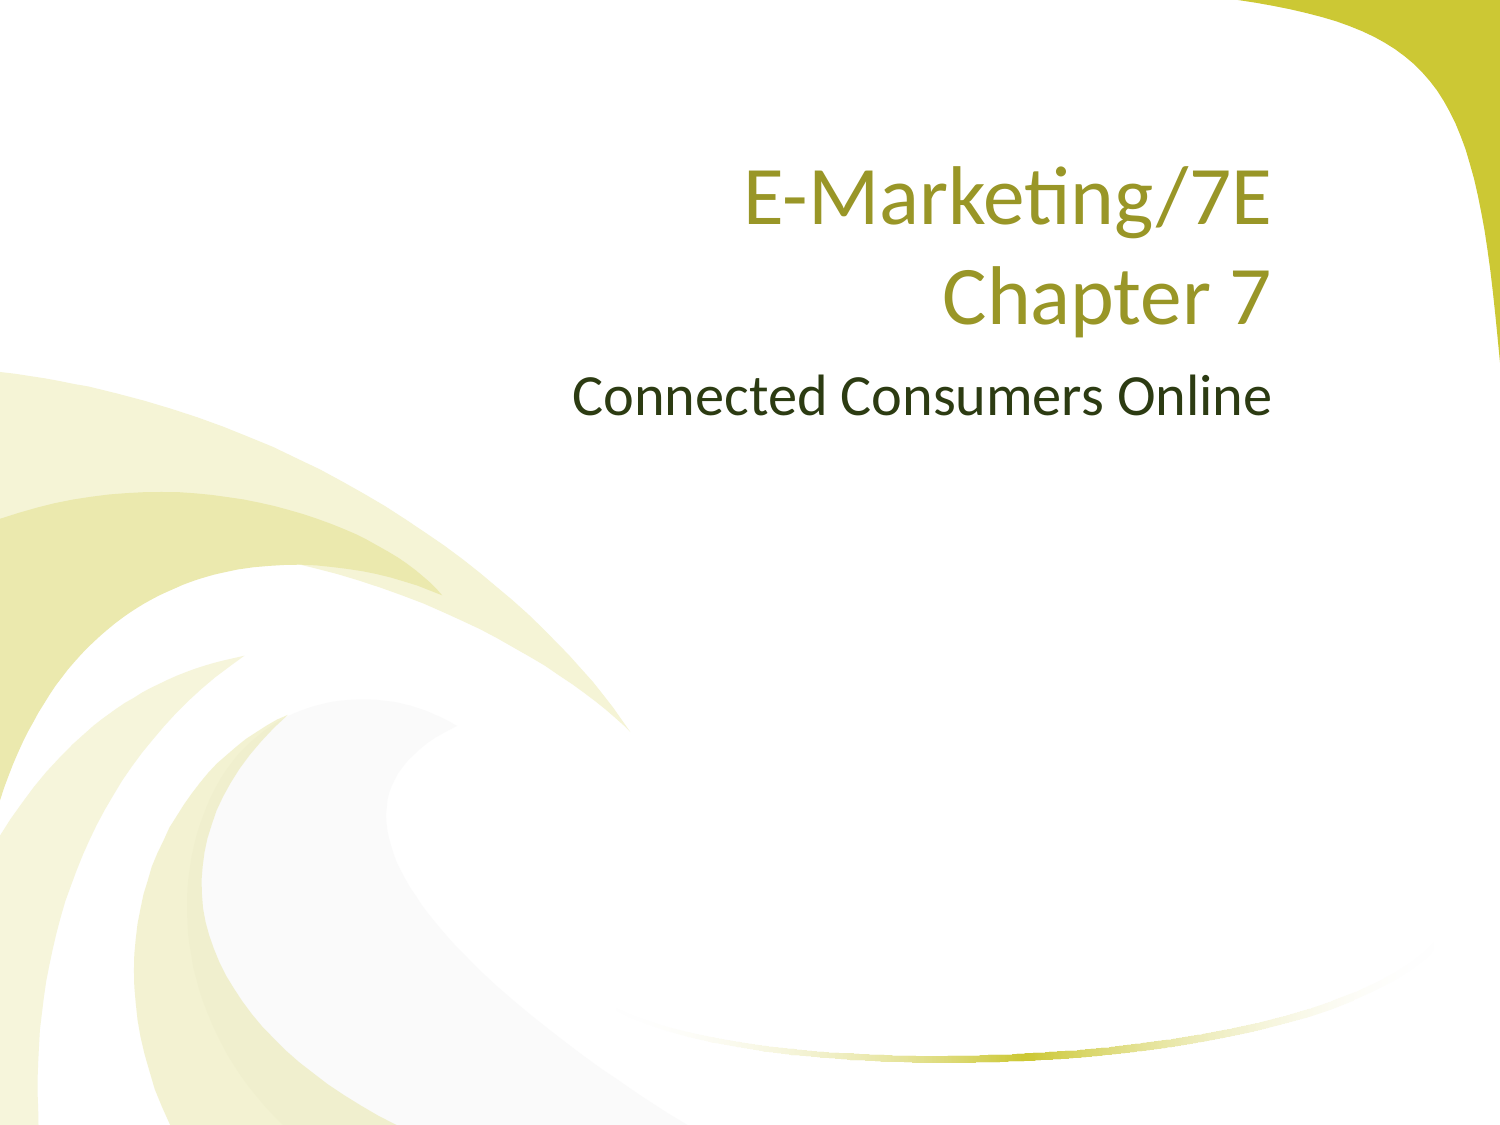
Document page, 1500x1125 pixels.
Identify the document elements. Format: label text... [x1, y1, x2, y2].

title E-Marketing/7E Chapter 7 [162, 132, 1288, 350]
subtitle Connected Consumers Online [162, 350, 1288, 436]
